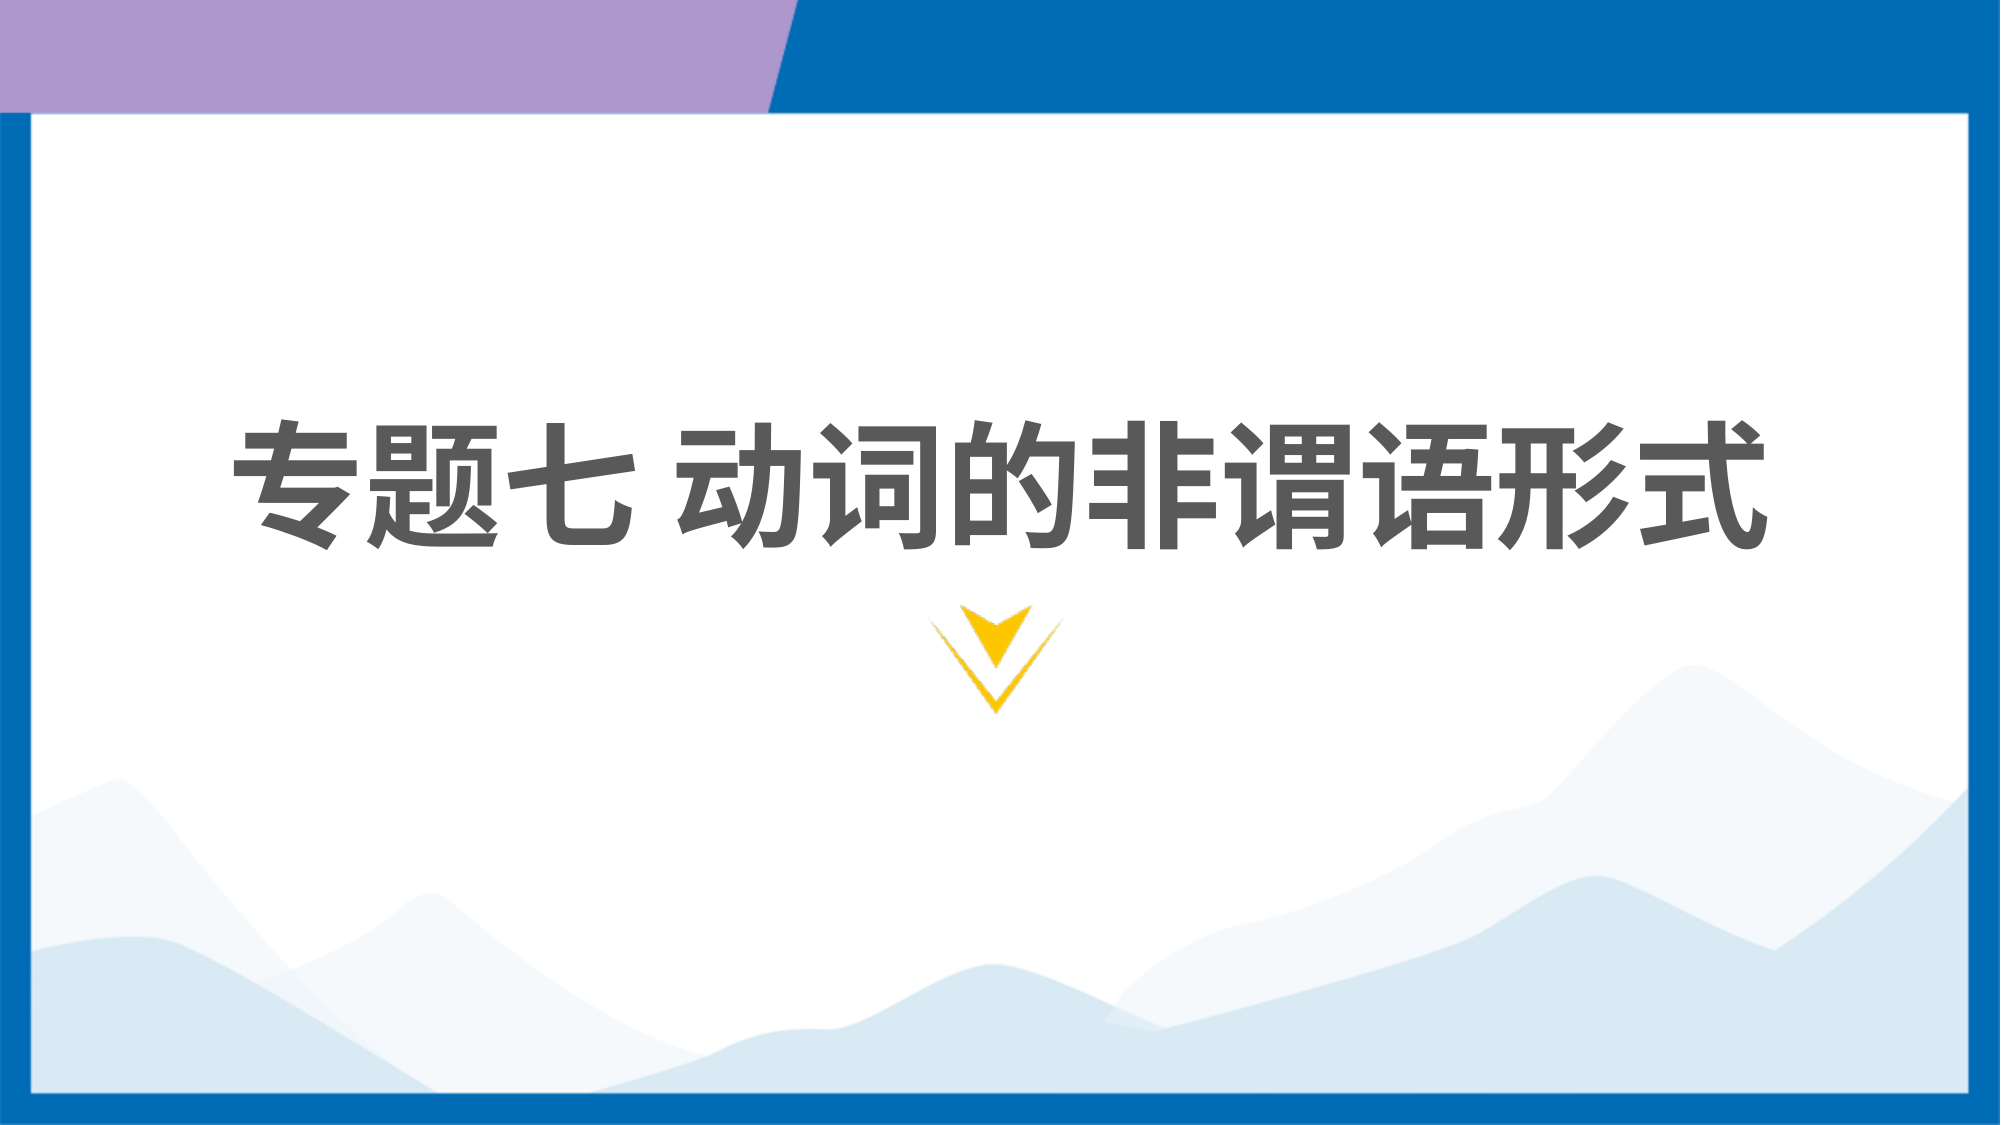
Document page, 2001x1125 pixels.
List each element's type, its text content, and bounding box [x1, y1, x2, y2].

text_box 专题七 动词的非谓语形式 [35, 383, 1962, 566]
picture [0, 0, 2000, 1125]
